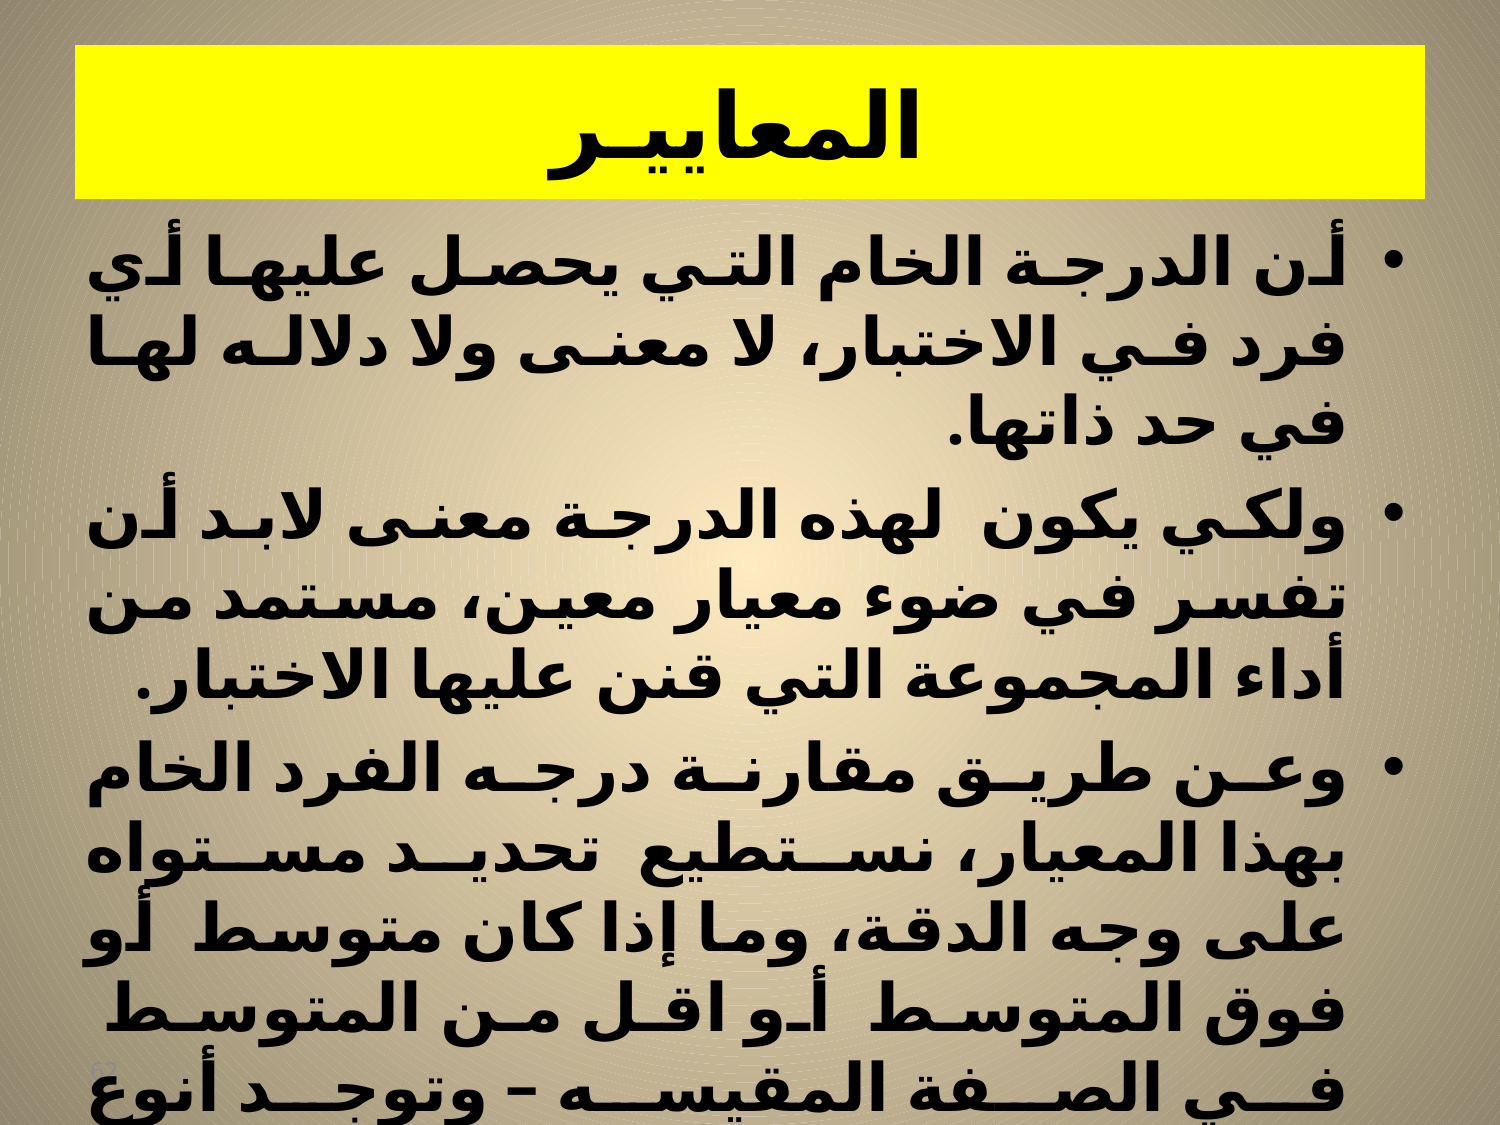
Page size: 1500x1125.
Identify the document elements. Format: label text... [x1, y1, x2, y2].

slide_number 62 [75, 1042, 425, 1103]
list أن الدرجة الخام التي يحصل عليها أي فرد في الاختبار، لا معنى ولا دلاله لها في حد ذاتها. ولكي يكون لهذه الدرجة معنى لابد أن تفسر في ضوء معيار معين، مستمد من أداء المجموعة التي قنن عليها الاختبار. وعن طريق مقارنة درجه الفرد الخام بهذا المعيار، نستطيع تحديد مستواه على وجه الدقة، وما إذا كان متوسط أو فوق المتوسط أو اقل من المتوسط في الصفة المقيسه – وتوجد أنوع مختلفة من المعايير أهمها: [70, 210, 1421, 1055]
title المعاييـر [75, 45, 1425, 200]
